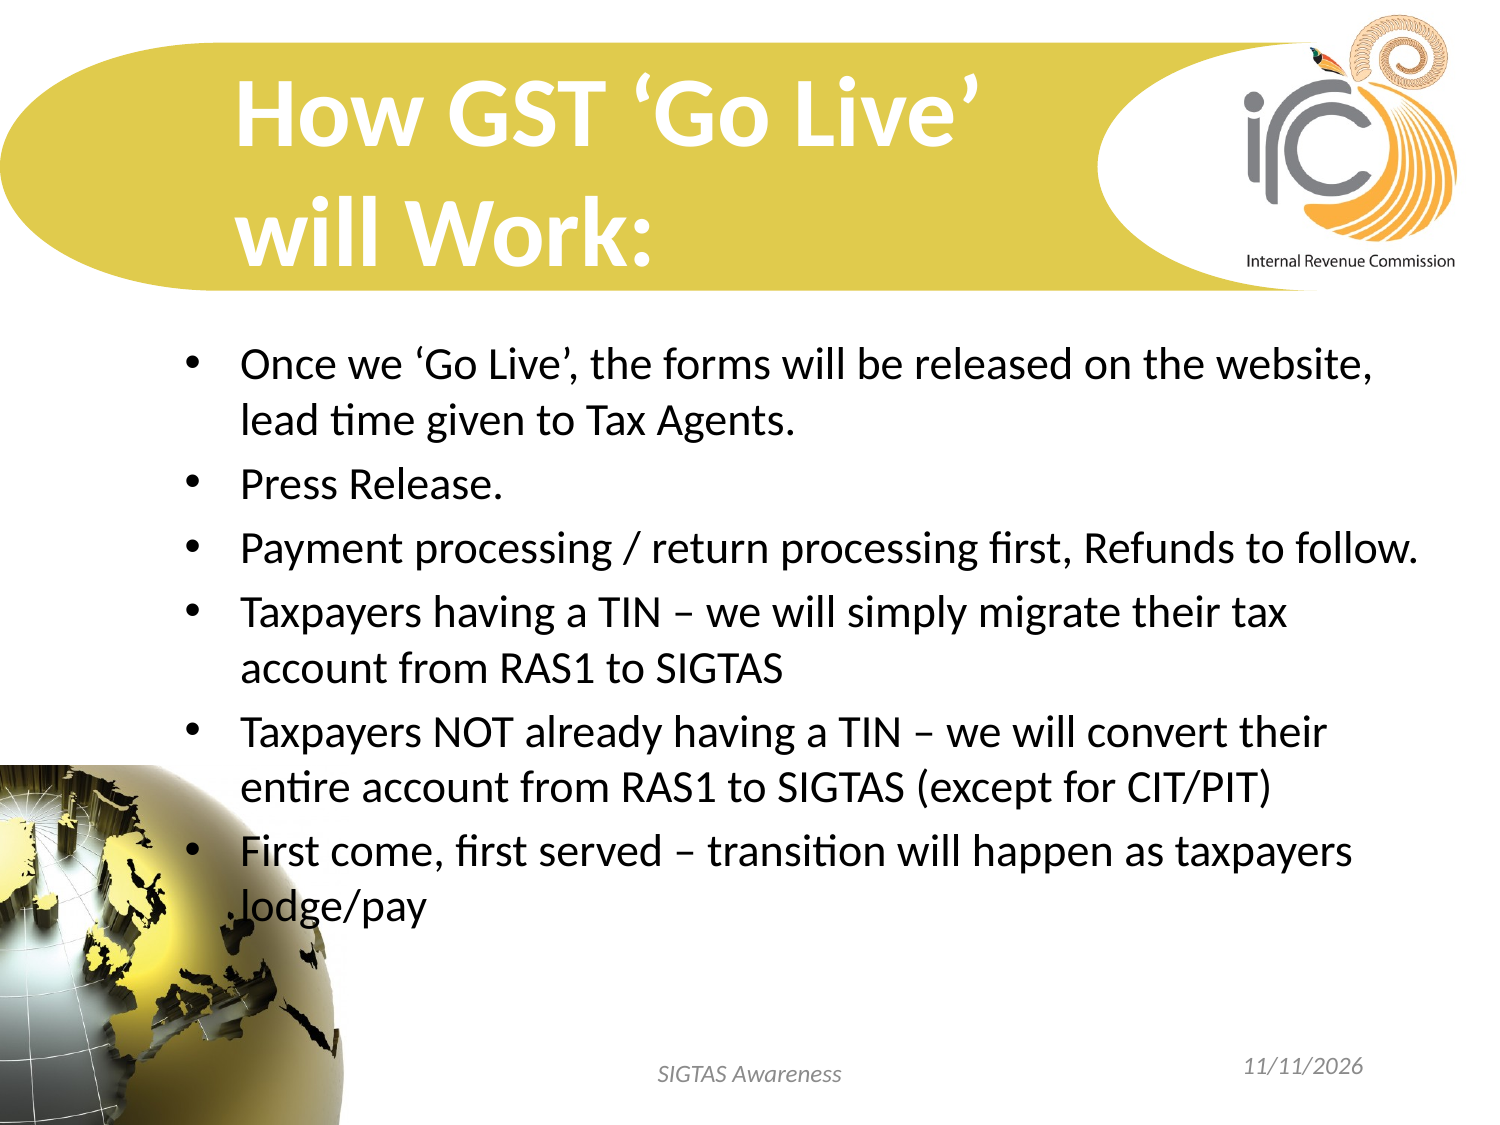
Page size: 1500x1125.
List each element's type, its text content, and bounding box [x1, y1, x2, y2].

picture [1204, 0, 1500, 283]
picture [0, 764, 349, 1125]
text_box How GST ‘Go Live’ will Work: [0, 40, 1319, 293]
footer SIGTAS Awareness [512, 1042, 988, 1103]
list Once we ‘Go Live’, the forms will be released on the website, lead time given to Tax Agents. Press Release. Payment processing / return processing first, Refunds to follow. Taxpayers having a TIN – we will simply migrate their tax account from RAS1 to SIGTAS Taxpayers NOT already having a TIN – we will convert their entire account from RAS1 to SIGTAS (except for CIT/PIT) First come, first served – transition will happen as taxpayers lodge/pay [169, 326, 1436, 953]
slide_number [1128, 1035, 1478, 1095]
